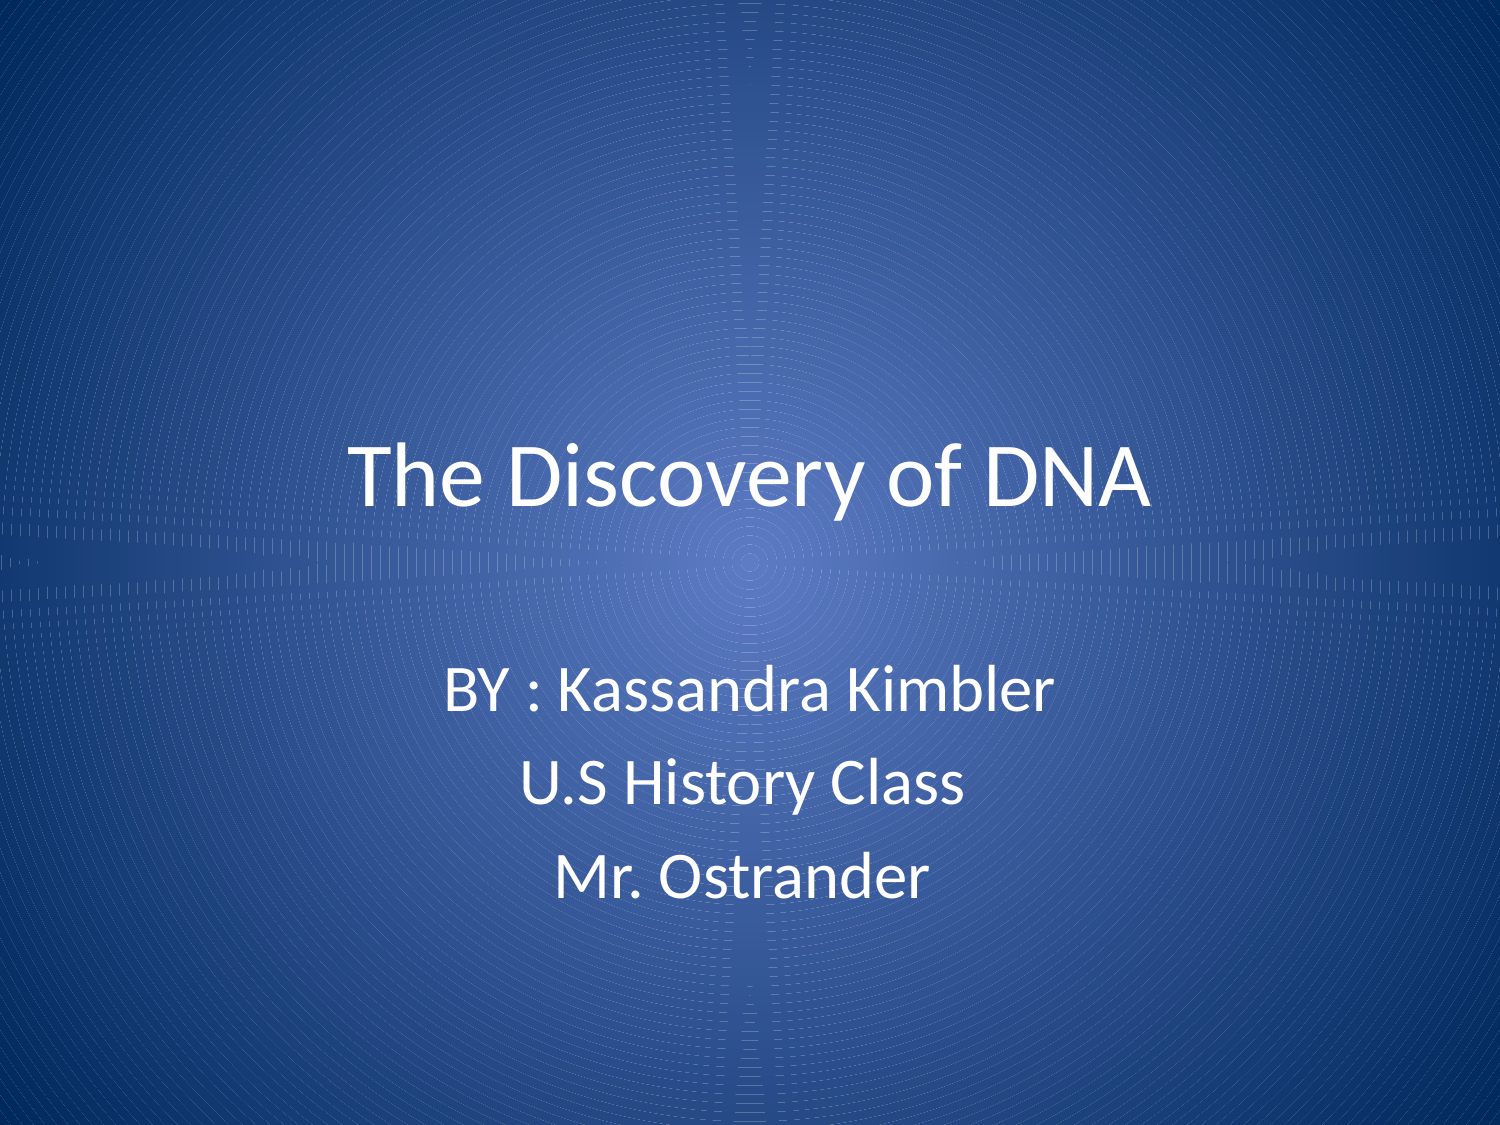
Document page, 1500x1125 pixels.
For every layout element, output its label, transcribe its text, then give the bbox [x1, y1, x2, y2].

subtitle BY : Kassandra Kimbler U.S History Class Mr. Ostrander [225, 637, 1275, 925]
title The Discovery of DNA [112, 349, 1388, 591]
